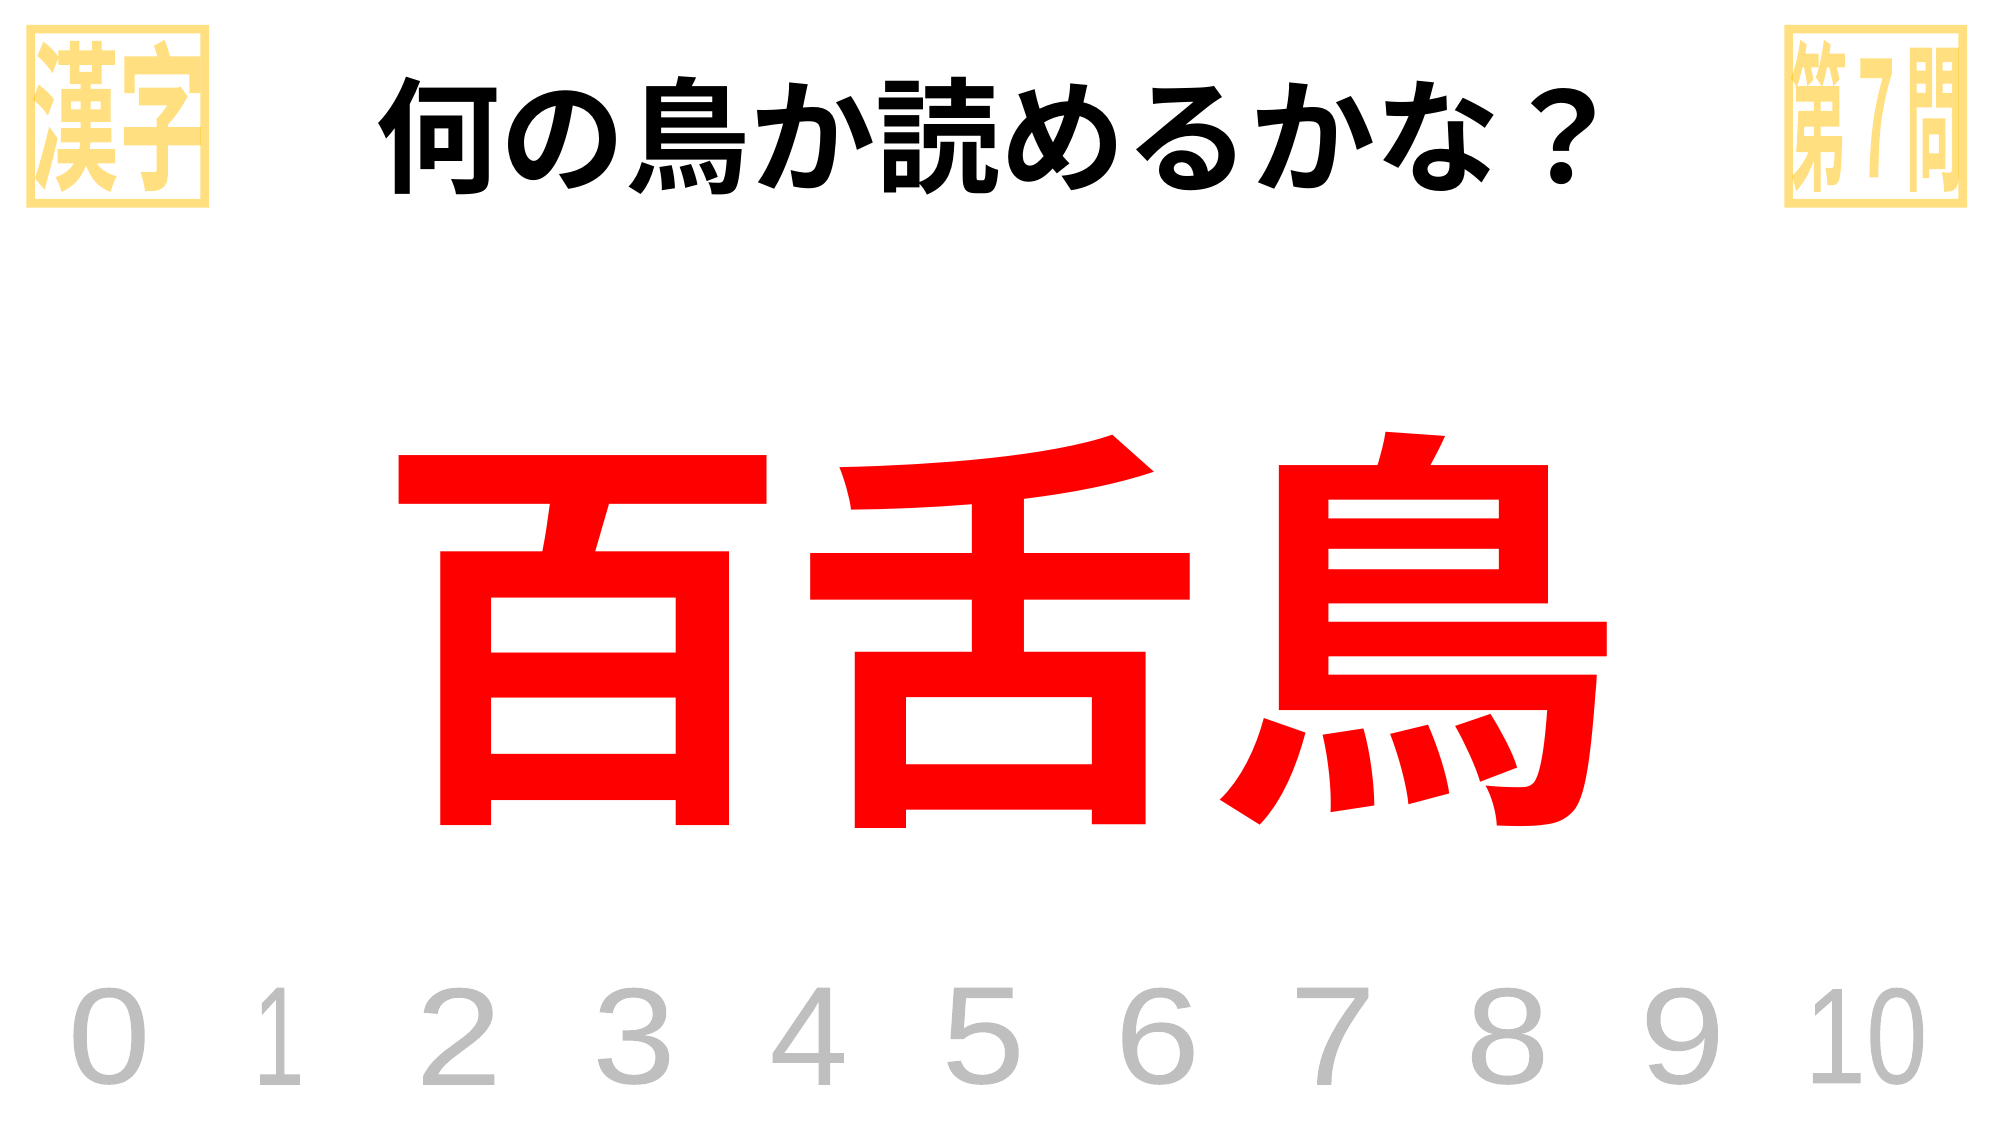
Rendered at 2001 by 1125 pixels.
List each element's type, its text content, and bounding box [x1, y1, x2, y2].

text_box 何の鳥か読めるかな？ [360, 50, 1640, 216]
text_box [1784, 24, 1968, 208]
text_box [26, 24, 210, 208]
text_box 百舌鳥 [359, 364, 1640, 880]
